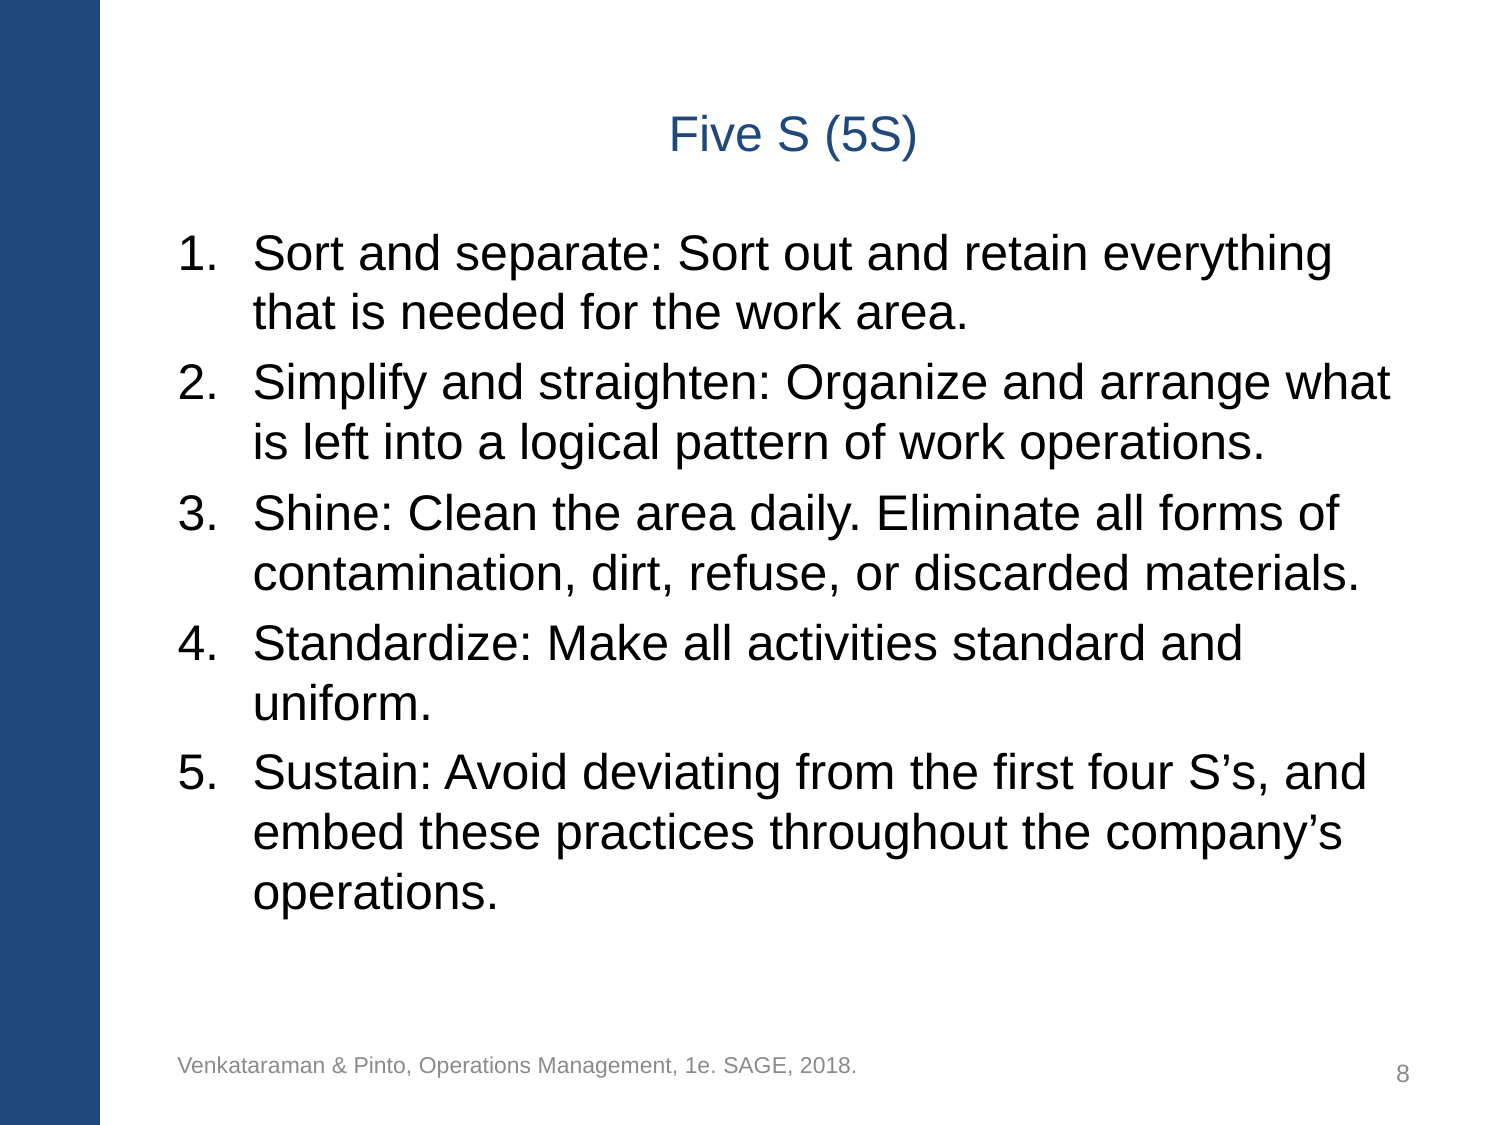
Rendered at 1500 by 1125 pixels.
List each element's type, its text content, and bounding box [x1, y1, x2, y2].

title Five S (5S) [162, 37, 1425, 212]
footer Venkataraman & Pinto, Operations Management, 1e. SAGE, 2018. [162, 1042, 1313, 1103]
slide_number 8 [1350, 1042, 1425, 1103]
list Sort and separate: Sort out and retain everything that is needed for the work area. Simplify and straighten: Organize and arrange what is left into a logical pattern of work operations. Shine: Clean the area daily. Eliminate all forms of contamination, dirt, refuse, or discarded materials. Standardize: Make all activities standard and uniform. Sustain: Avoid deviating from the first four S’s, and embed these practices throughout the company’s operations. [162, 212, 1425, 1025]
